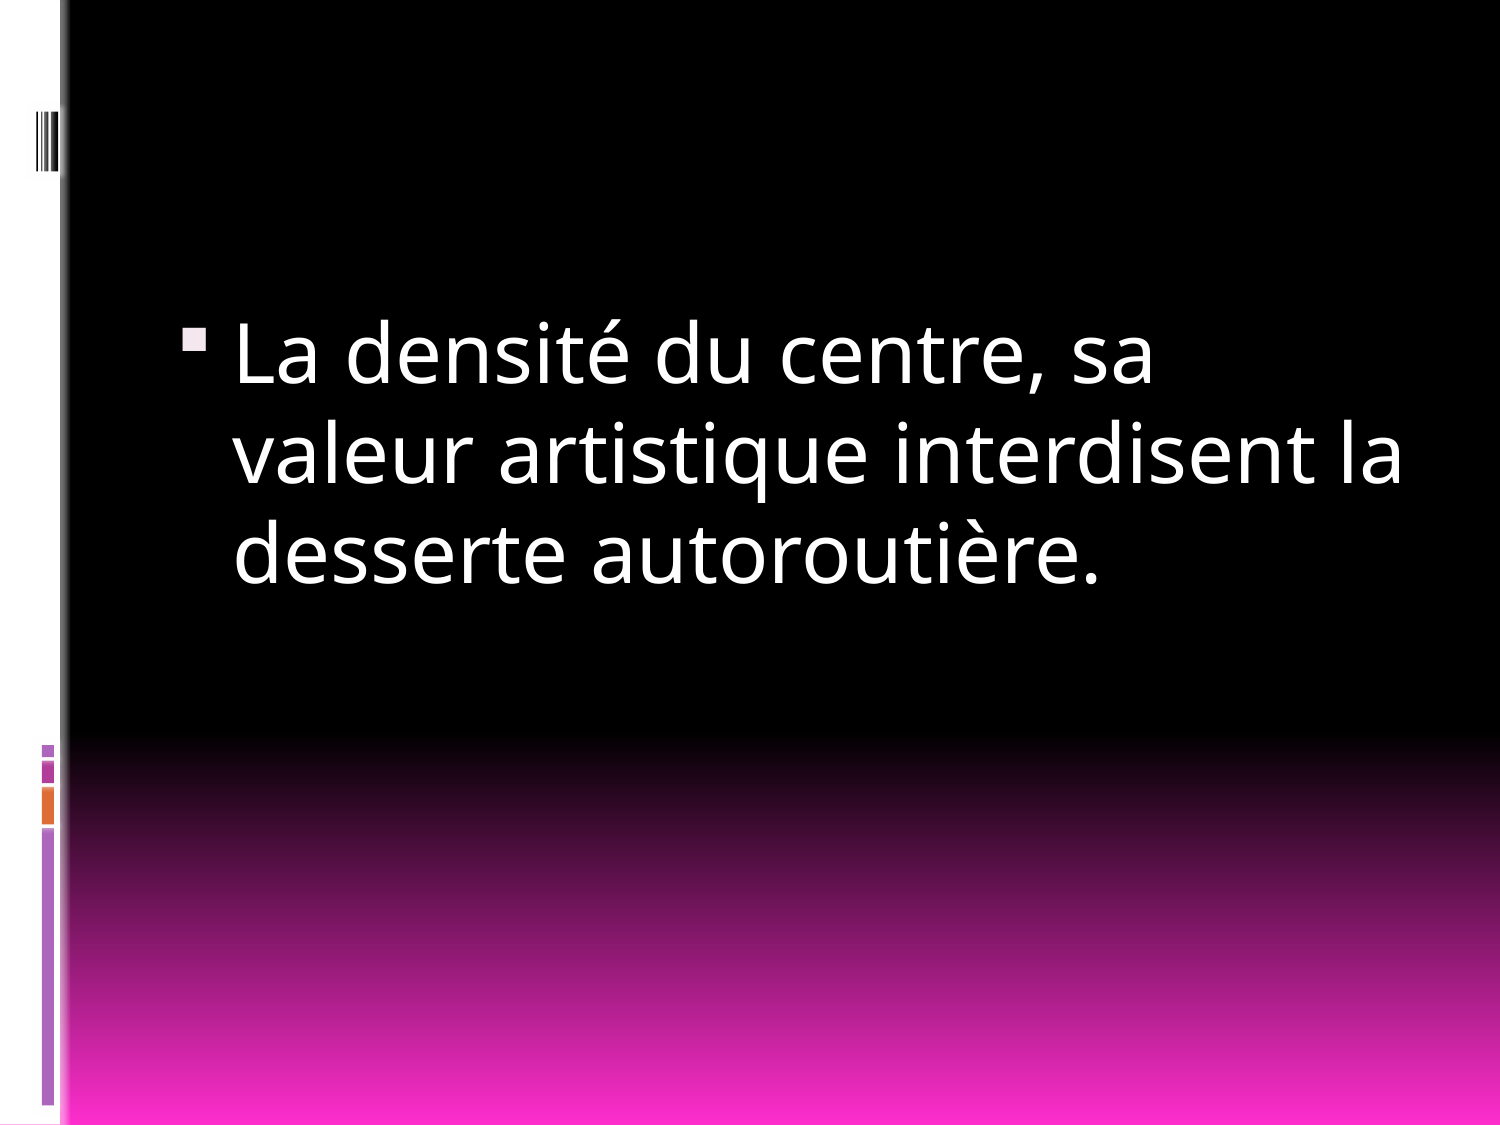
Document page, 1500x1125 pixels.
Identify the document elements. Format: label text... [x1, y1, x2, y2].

list La densité du centre, sa valeur artistique interdisent la desserte autoroutière. [150, 292, 1425, 1043]
